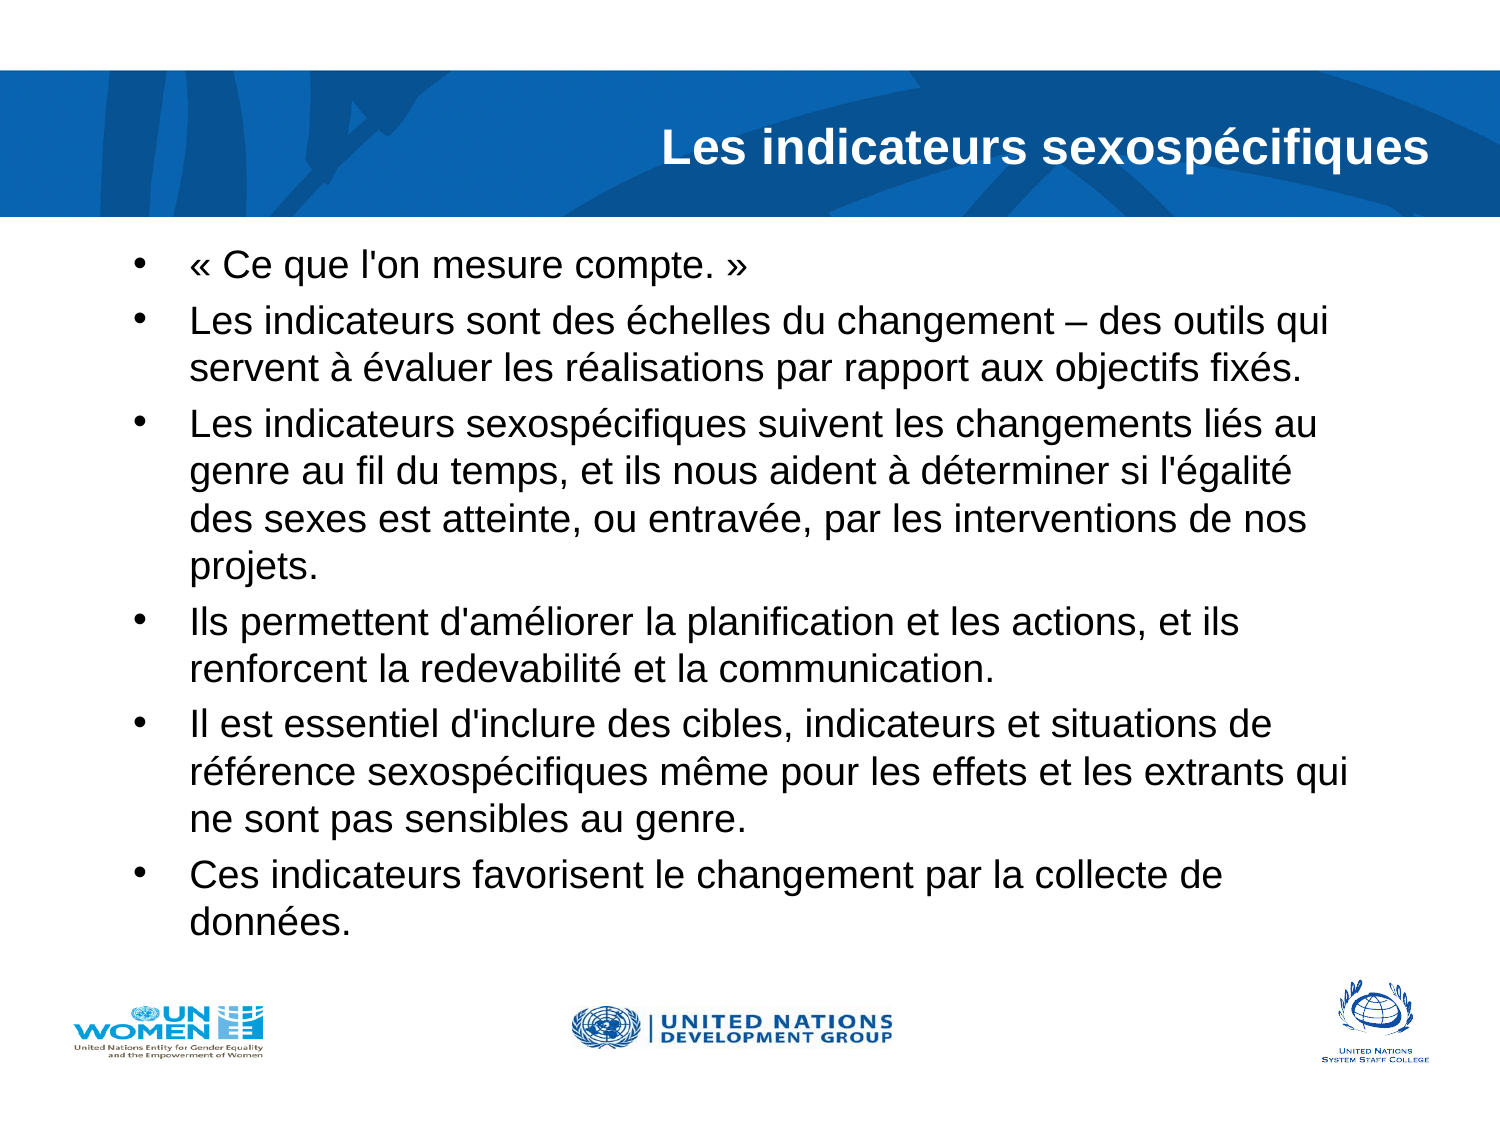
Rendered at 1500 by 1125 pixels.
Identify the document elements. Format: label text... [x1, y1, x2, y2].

list « Ce que l'on mesure compte. » Les indicateurs sont des échelles du changement – des outils qui servent à évaluer les réalisations par rapport aux objectifs fixés. Les indicateurs sexospécifiques suivent les changements liés au genre au fil du temps, et ils nous aident à déterminer si l'égalité des sexes est atteinte, ou entravée, par les interventions de nos projets. Ils permettent d'améliorer la planification et les actions, et ils renforcent la redevabilité et la communication. Il est essentiel d'inclure des cibles, indicateurs et situations de référence sexospécifiques même pour les effets et les extrants qui ne sont pas sensibles au genre. Ces indicateurs favorisent le changement par la collecte de données. [118, 231, 1382, 976]
picture [1322, 979, 1429, 1063]
picture [0, 70, 1500, 217]
picture [170, 1006, 179, 1018]
picture [73, 1006, 263, 1059]
title Les indicateurs sexospécifiques [171, 94, 1447, 195]
picture [572, 1006, 892, 1049]
picture [194, 1006, 204, 1013]
